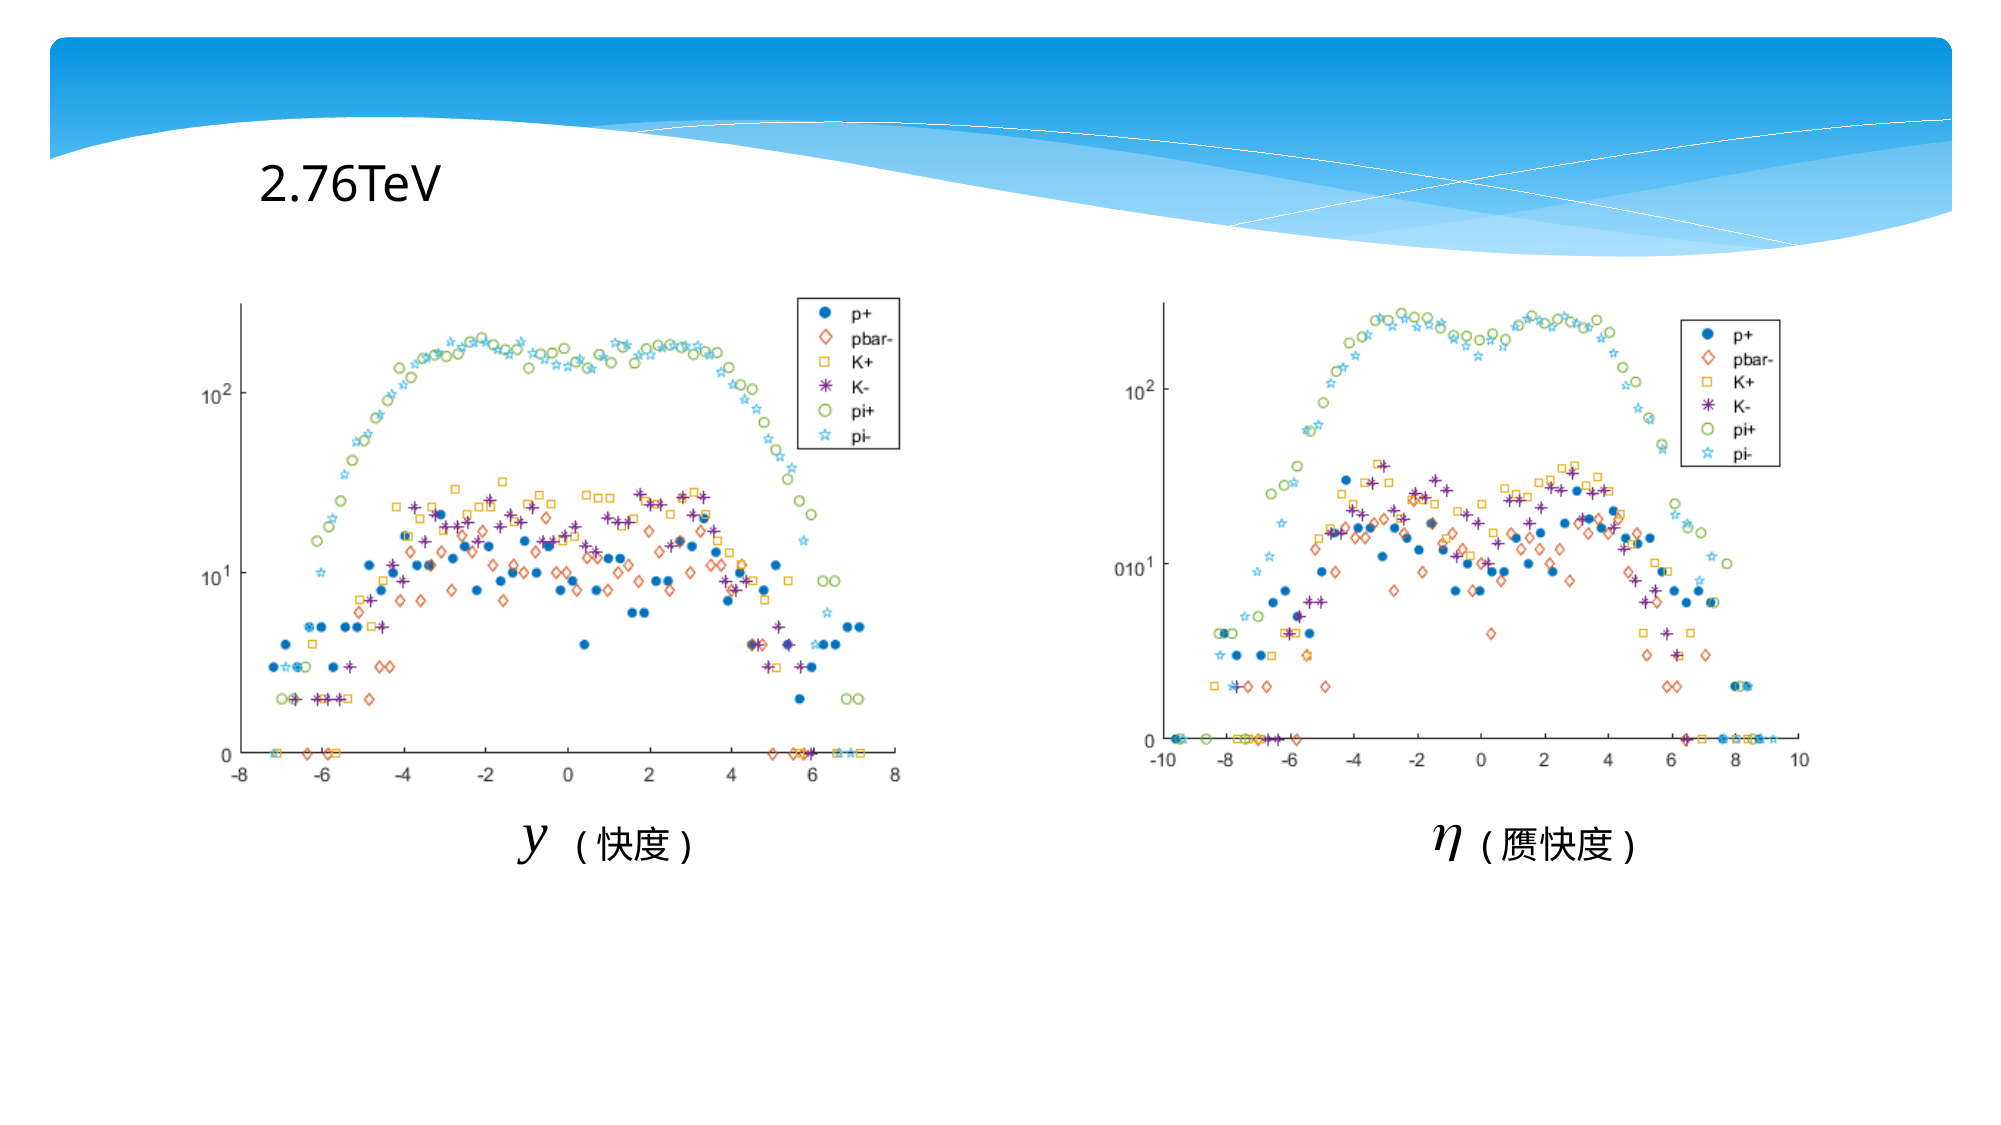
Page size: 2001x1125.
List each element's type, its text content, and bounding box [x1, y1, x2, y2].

text_box (赝快度) [1476, 813, 1668, 874]
picture [130, 261, 977, 814]
text_box 2.76TeV [244, 144, 541, 259]
text_box (快度) [567, 823, 735, 874]
picture [1055, 261, 1878, 798]
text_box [1427, 813, 1474, 874]
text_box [508, 823, 562, 877]
